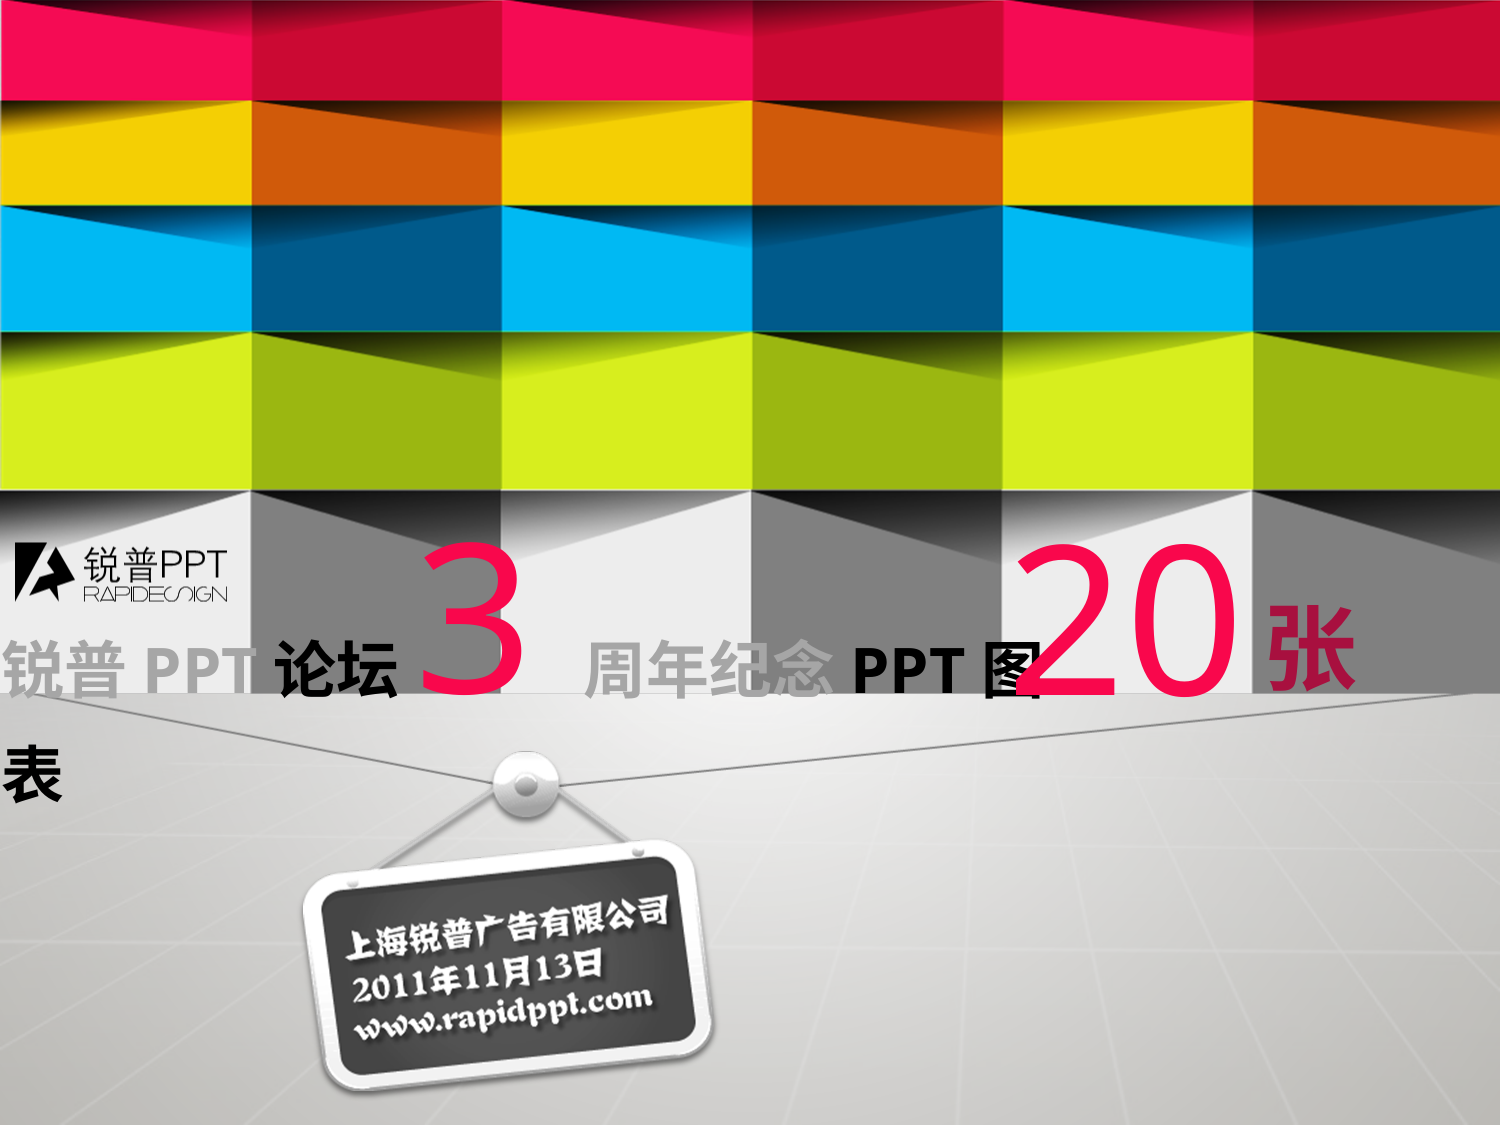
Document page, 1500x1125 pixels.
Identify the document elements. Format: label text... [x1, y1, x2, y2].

text_box 20 [991, 480, 1273, 745]
text_box 张 [1249, 582, 1367, 710]
picture [0, 0, 1500, 1104]
text_box 锐普PPT论坛3周年纪念PPT图表 [0, 478, 1061, 819]
